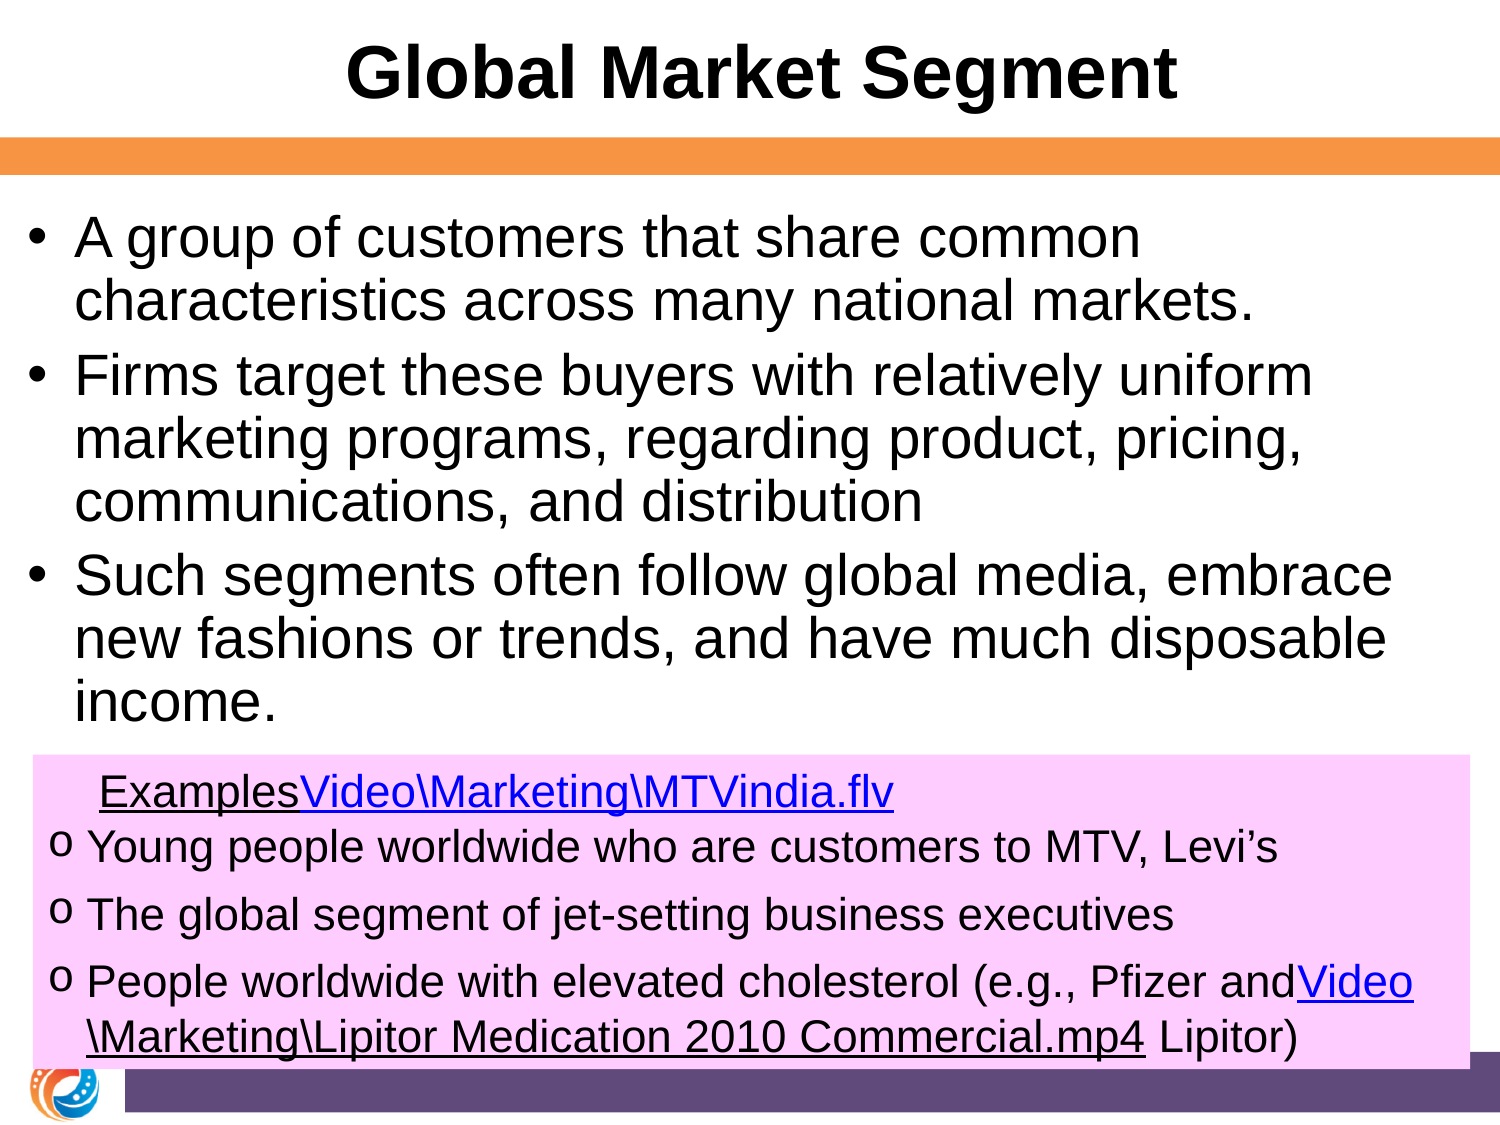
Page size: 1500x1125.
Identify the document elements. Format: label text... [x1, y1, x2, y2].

picture [23, 1046, 105, 1125]
title Global Market Segment [124, 0, 1401, 135]
text_box A group of customers that share common characteristics across many national markets. Firms target these buyers with relatively uniform marketing programs, regarding product, pricing, communications, and distribution Such segments often follow global media, embrace new fashions or trends, and have much disposable income. [12, 200, 1458, 979]
text_box [0, 135, 1500, 177]
text_box ExamplesVideo\Marketing\MTVindia.flv Young people worldwide who are customers to MTV, Levi’s The global segment of jet-setting business executives People worldwide with elevated cholesterol (e.g., Pfizer andVideo\Marketing\Lipitor Medication 2010 Commercial.mp4 Lipitor) [32, 754, 1471, 1070]
footer Copyright © 2014 Pearson Education [512, 1042, 988, 1103]
text_box [125, 1051, 1500, 1113]
